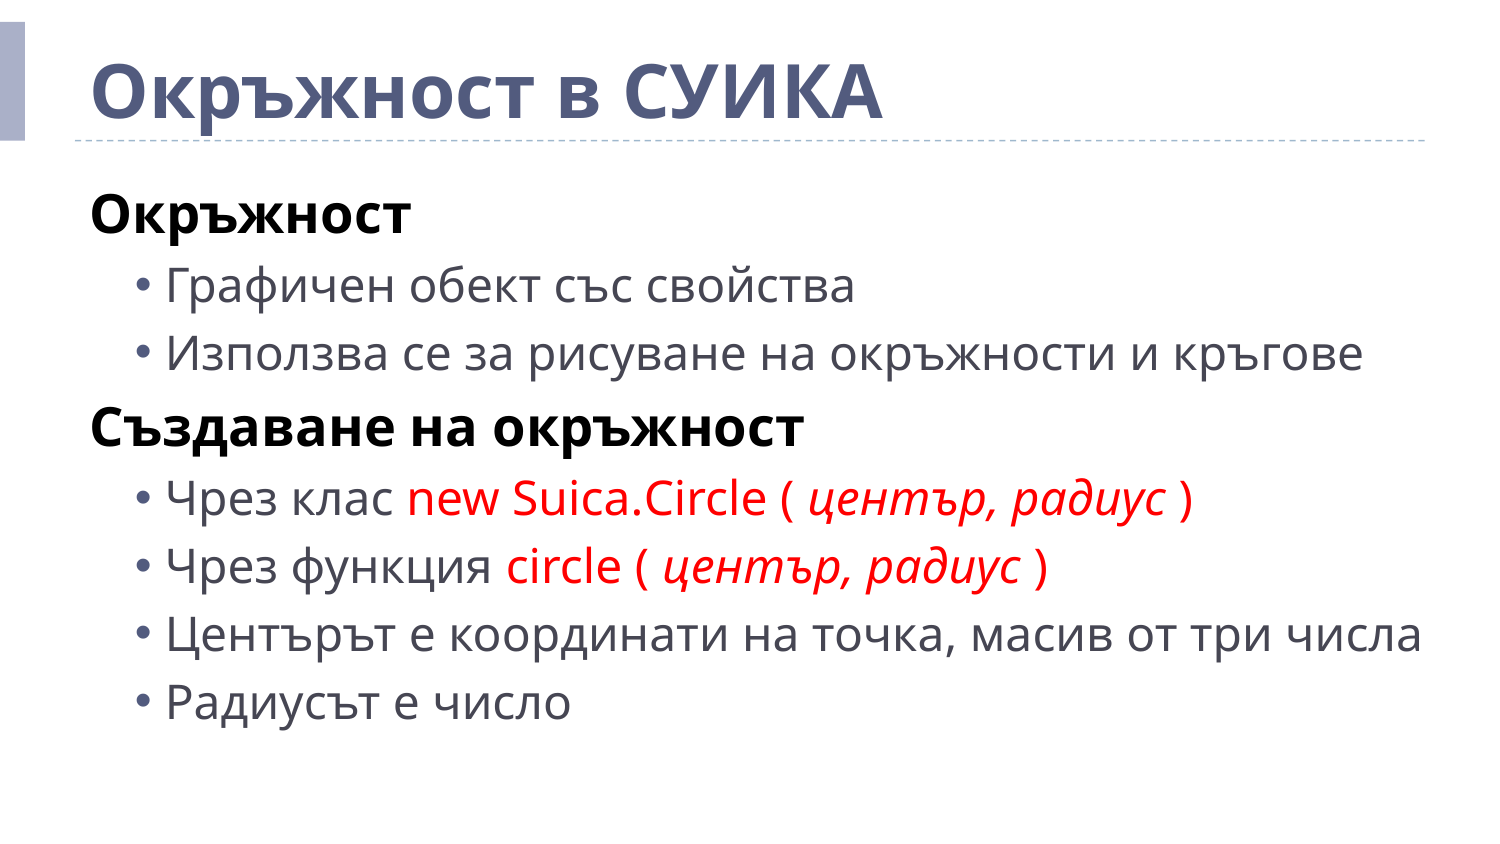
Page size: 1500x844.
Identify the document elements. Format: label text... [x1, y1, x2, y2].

list Окръжност Графичен обект със свойства Използва се за рисуване на окръжности и кръгове Създаване на окръжност Чрез клас new Suica.Circle ( център, радиус ) Чрез функция circle ( център, радиус ) Центърът е координати на точка, масив от три числа Радиусът е число [75, 171, 1475, 835]
title Окръжност в СУИКА [75, 18, 1475, 141]
